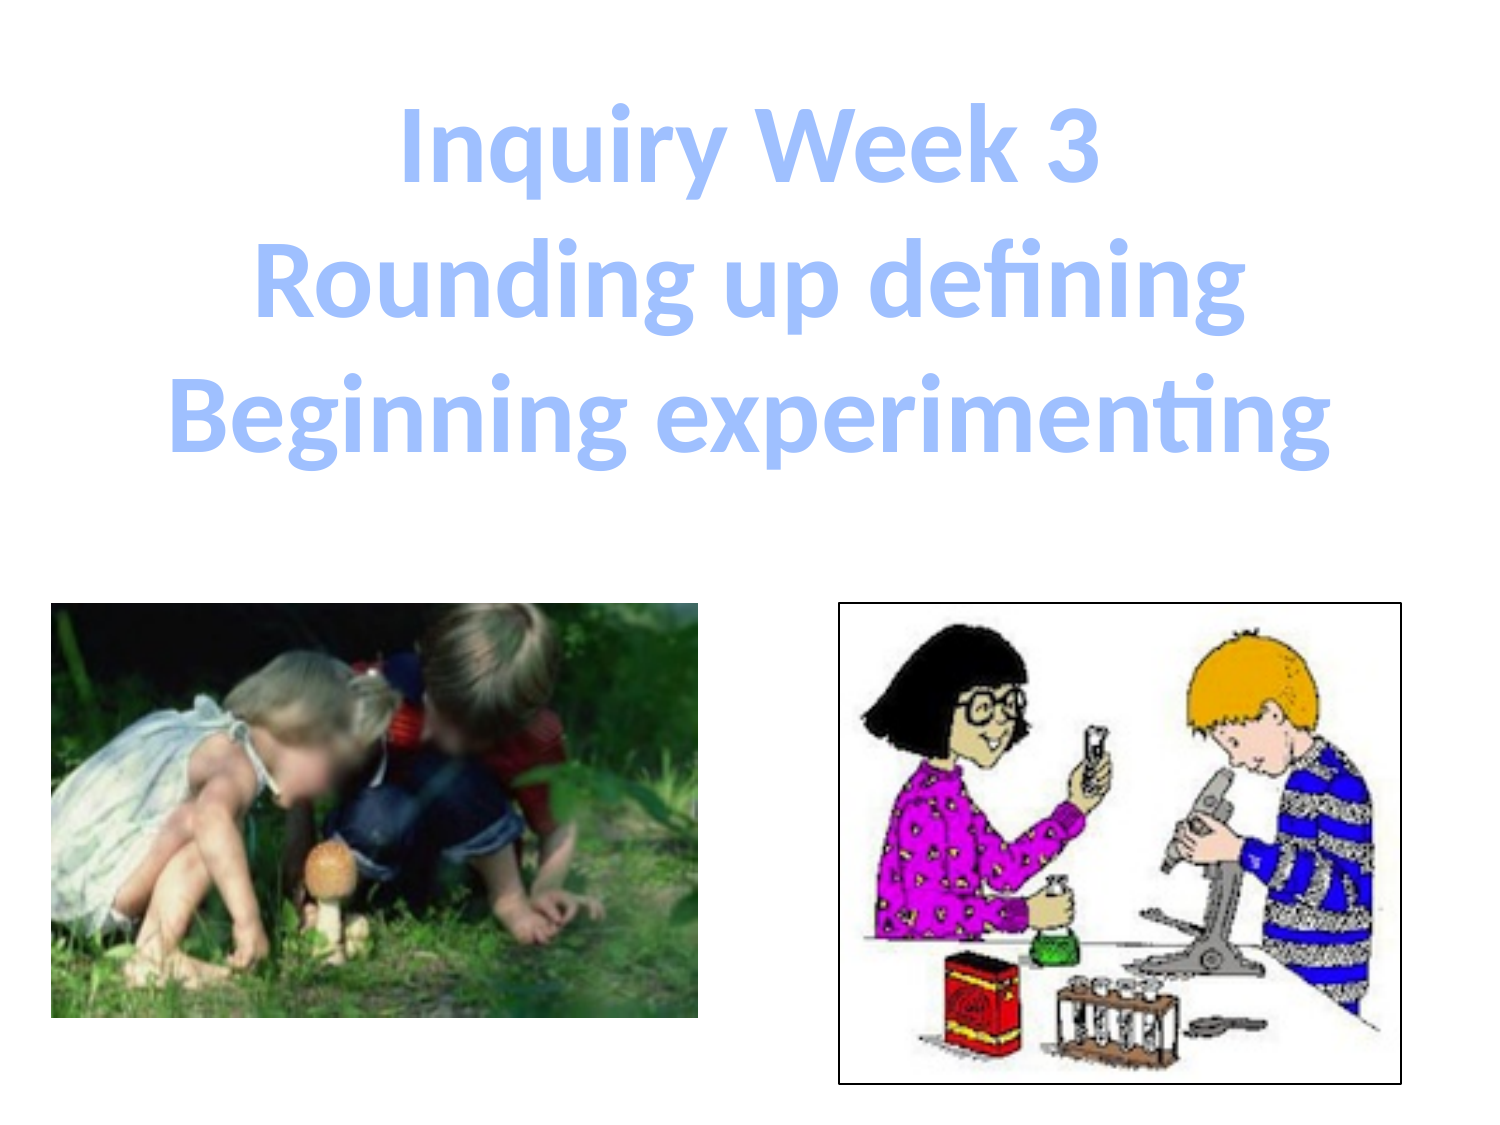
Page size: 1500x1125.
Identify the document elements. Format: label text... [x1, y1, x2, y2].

picture [839, 603, 1401, 1084]
text_box Inquiry Week 3 Rounding up defining Beginning experimenting [151, 62, 1349, 483]
picture [51, 603, 699, 1019]
